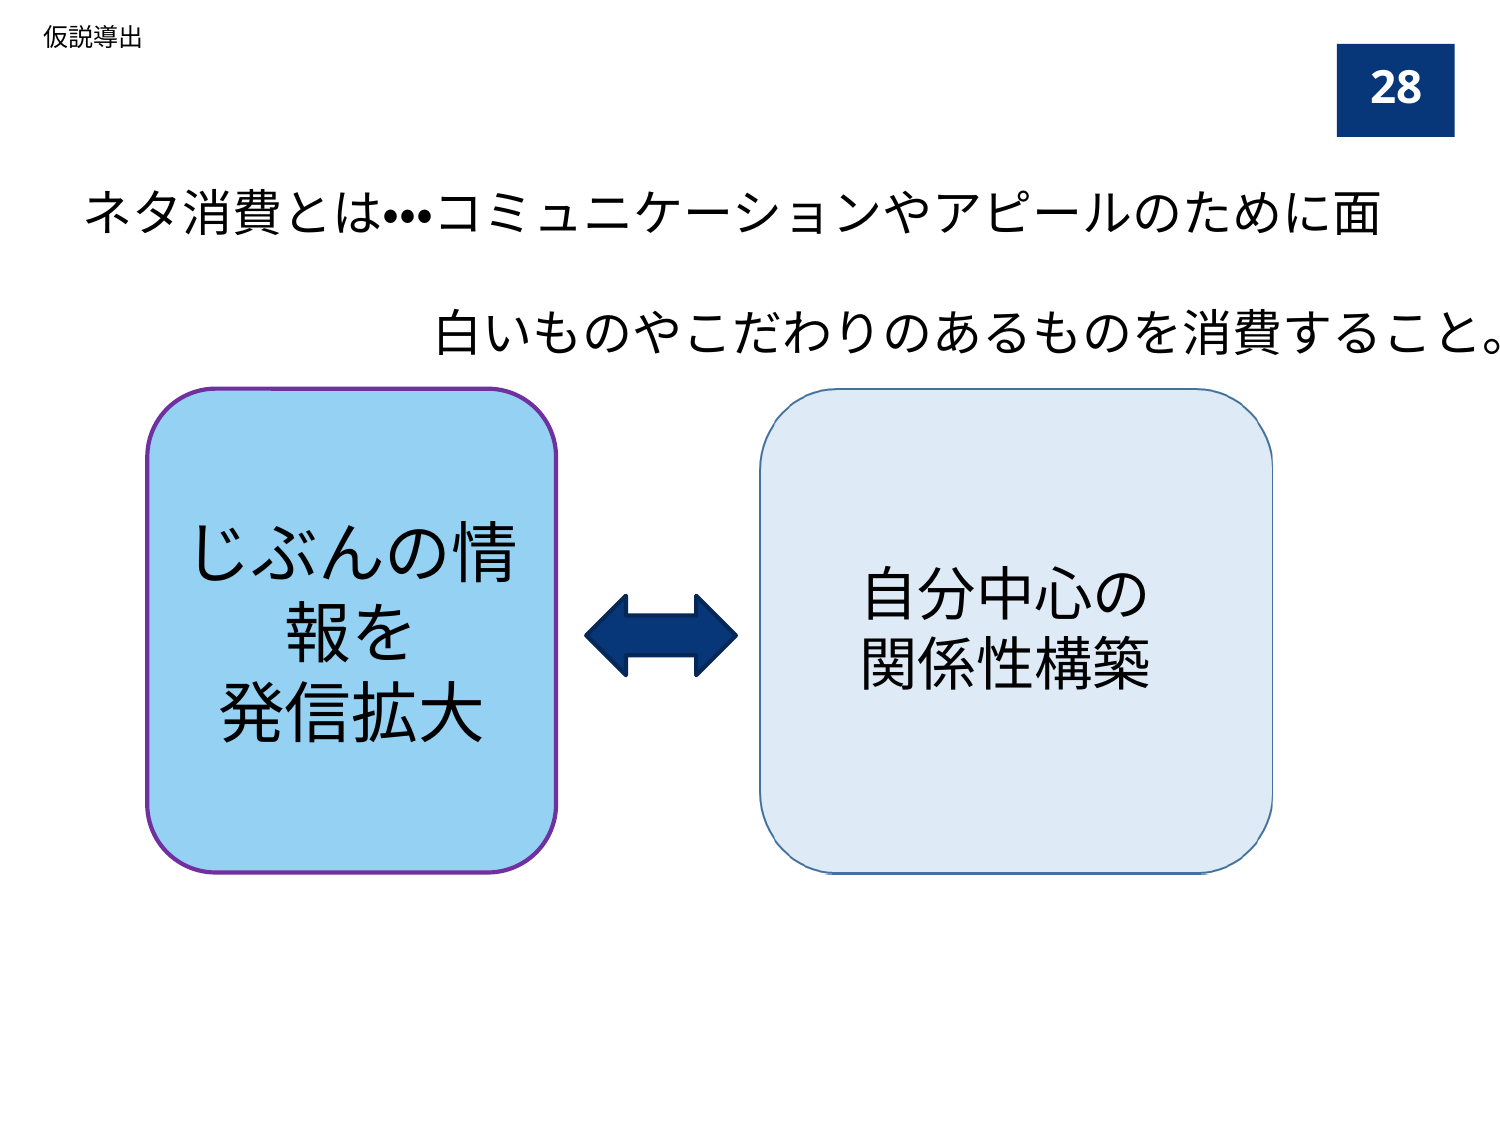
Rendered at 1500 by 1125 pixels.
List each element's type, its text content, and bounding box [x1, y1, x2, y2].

text_box 仮説導出 [28, 13, 311, 59]
slide_number 28 [1354, 59, 1438, 120]
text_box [67, 173, 1500, 876]
